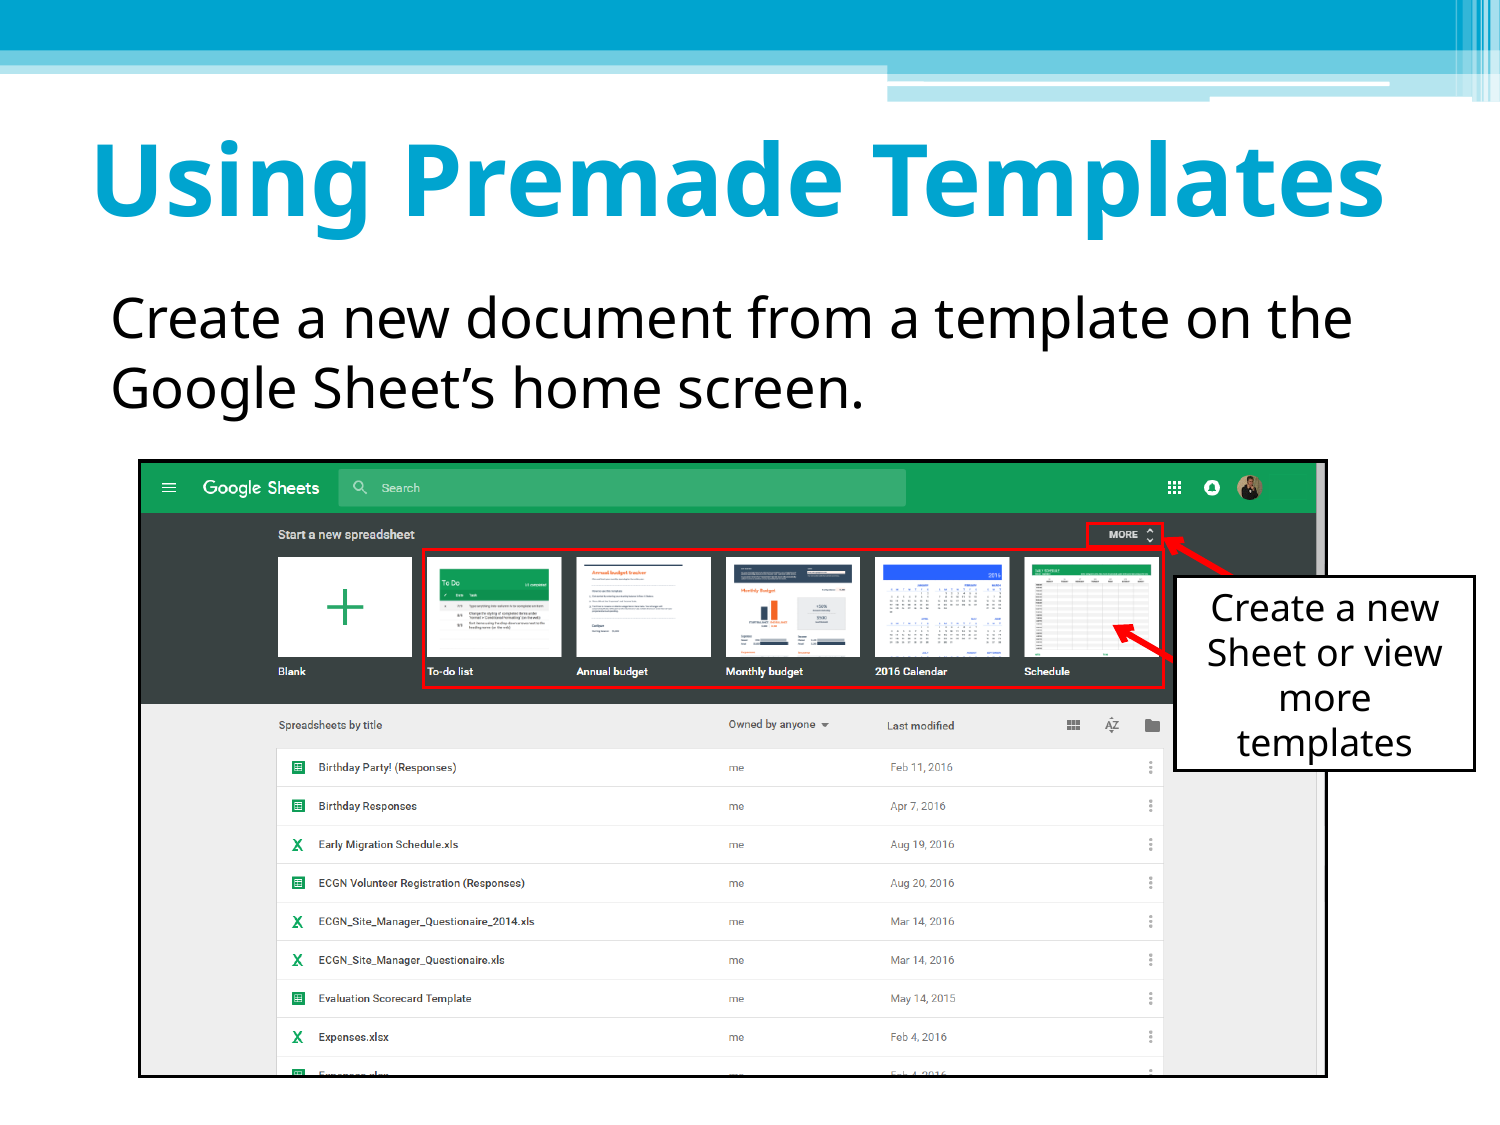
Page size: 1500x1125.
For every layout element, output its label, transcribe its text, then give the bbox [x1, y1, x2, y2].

picture [140, 462, 1325, 1075]
title Using Premade Templates [75, 90, 1418, 263]
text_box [1112, 624, 1220, 687]
text_box Create a new Sheet or view more templates [1325, 576, 1475, 771]
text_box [1162, 537, 1270, 600]
list Create a new document from a template on the Google Sheet’s home screen. [75, 275, 1418, 488]
